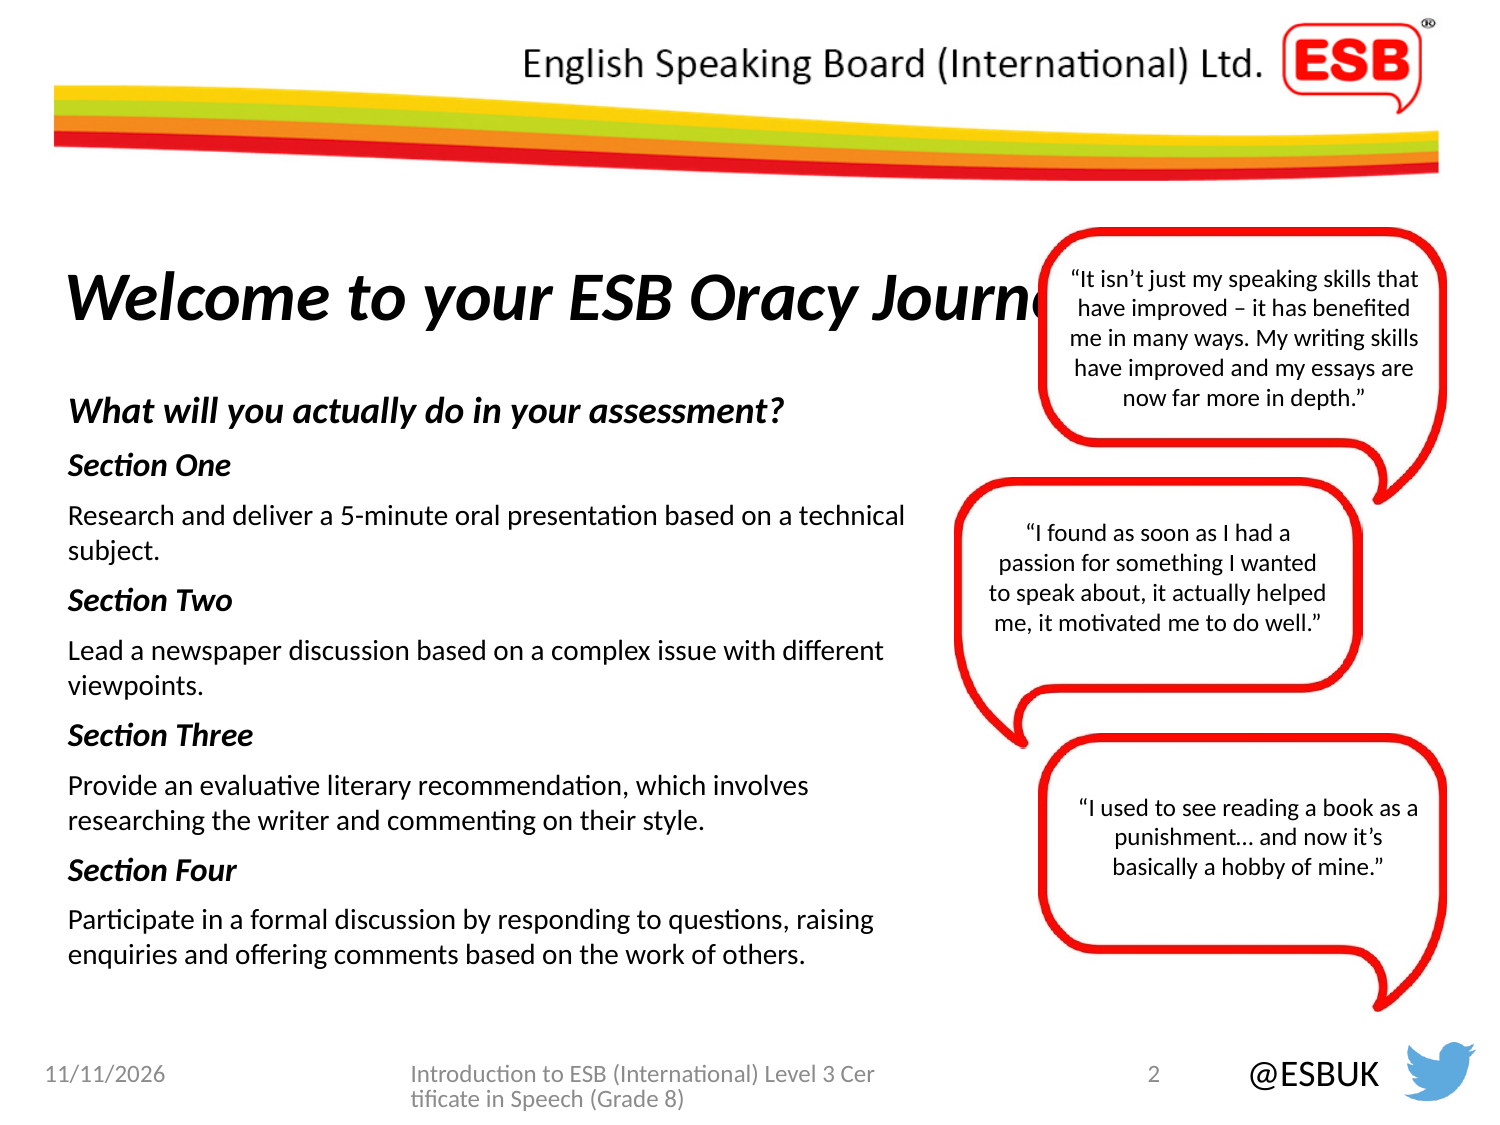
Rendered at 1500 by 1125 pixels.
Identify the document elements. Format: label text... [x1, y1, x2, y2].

footer Introduction to ESB (International) Level 3 Certificate in Speech (Grade 8) [395, 1042, 902, 1103]
text_box What will you actually do in your assessment? Section One Research and deliver a 5-minute oral presentation based on a technical subject. Section Two Lead a newspaper discussion based on a complex issue with different viewpoints. Section Three Provide an evaluative literary recommendation, which involves researching the writer and commenting on their style. Section Four Participate in a formal discussion by responding to questions, raising enquiries and offering comments based on the work of others. [53, 378, 931, 1036]
picture [954, 227, 1447, 1012]
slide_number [29, 1042, 367, 1103]
picture [0, 0, 1500, 189]
slide_number 2 [930, 1042, 1176, 1103]
picture [1404, 1042, 1476, 1101]
title Welcome to your ESB Oracy Journey! [49, 232, 1038, 363]
